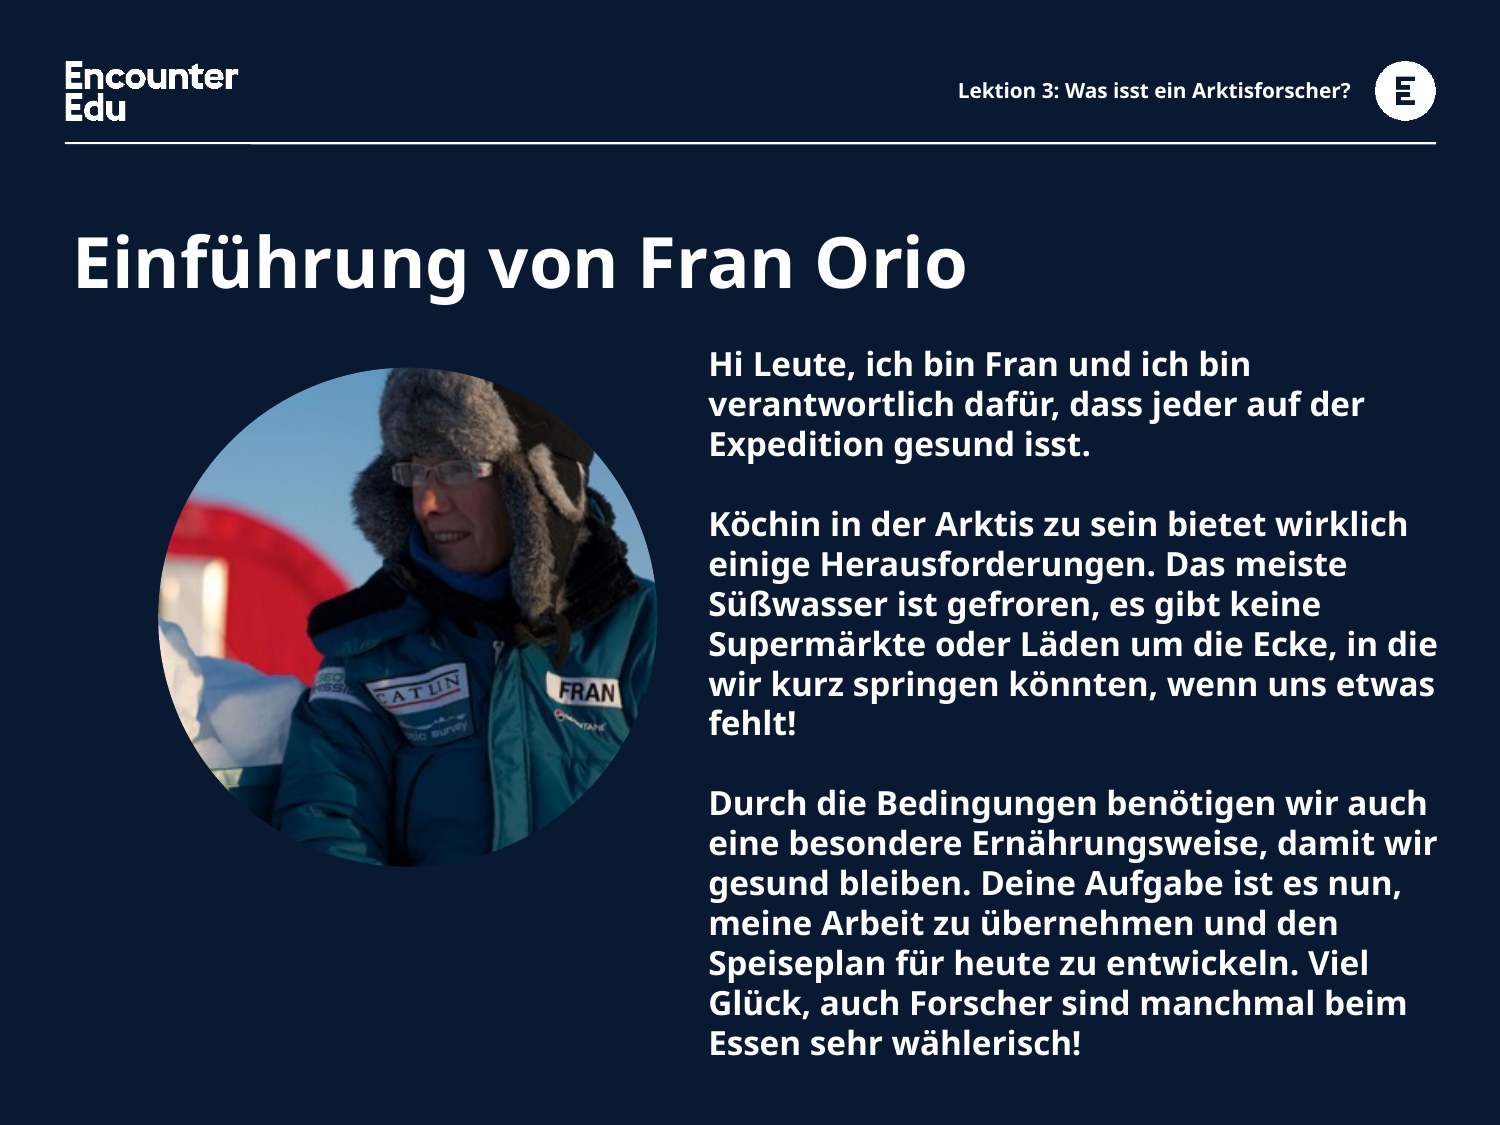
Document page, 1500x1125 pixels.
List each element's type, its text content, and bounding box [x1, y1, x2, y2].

title Lektion 3: Was isst ein Arktisforscher? [749, 71, 1359, 113]
text_box Einführung von Fran Orio [65, 163, 1416, 368]
picture [61, 59, 243, 122]
picture [1373, 59, 1437, 122]
text_box [158, 367, 658, 867]
text_box Hi Leute, ich bin Fran und ich bin verantwortlich dafür, dass jeder auf der Expedition gesund isst. Köchin in der Arktis zu sein bietet wirklich einige Herausforderungen. Das meiste Süßwasser ist gefroren, es gibt keine Supermärkte oder Läden um die Ecke, in die wir kurz springen könnten, wenn uns etwas fehlt! Durch die Bedingungen benötigen wir auch eine besondere Ernährungsweise, damit wir gesund bleiben. Deine Aufgabe ist es nun, meine Arbeit zu übernehmen und den Speiseplan für heute zu entwickeln. Viel Glück, auch Forscher sind manchmal beim Essen sehr wählerisch! [704, 339, 1462, 1066]
